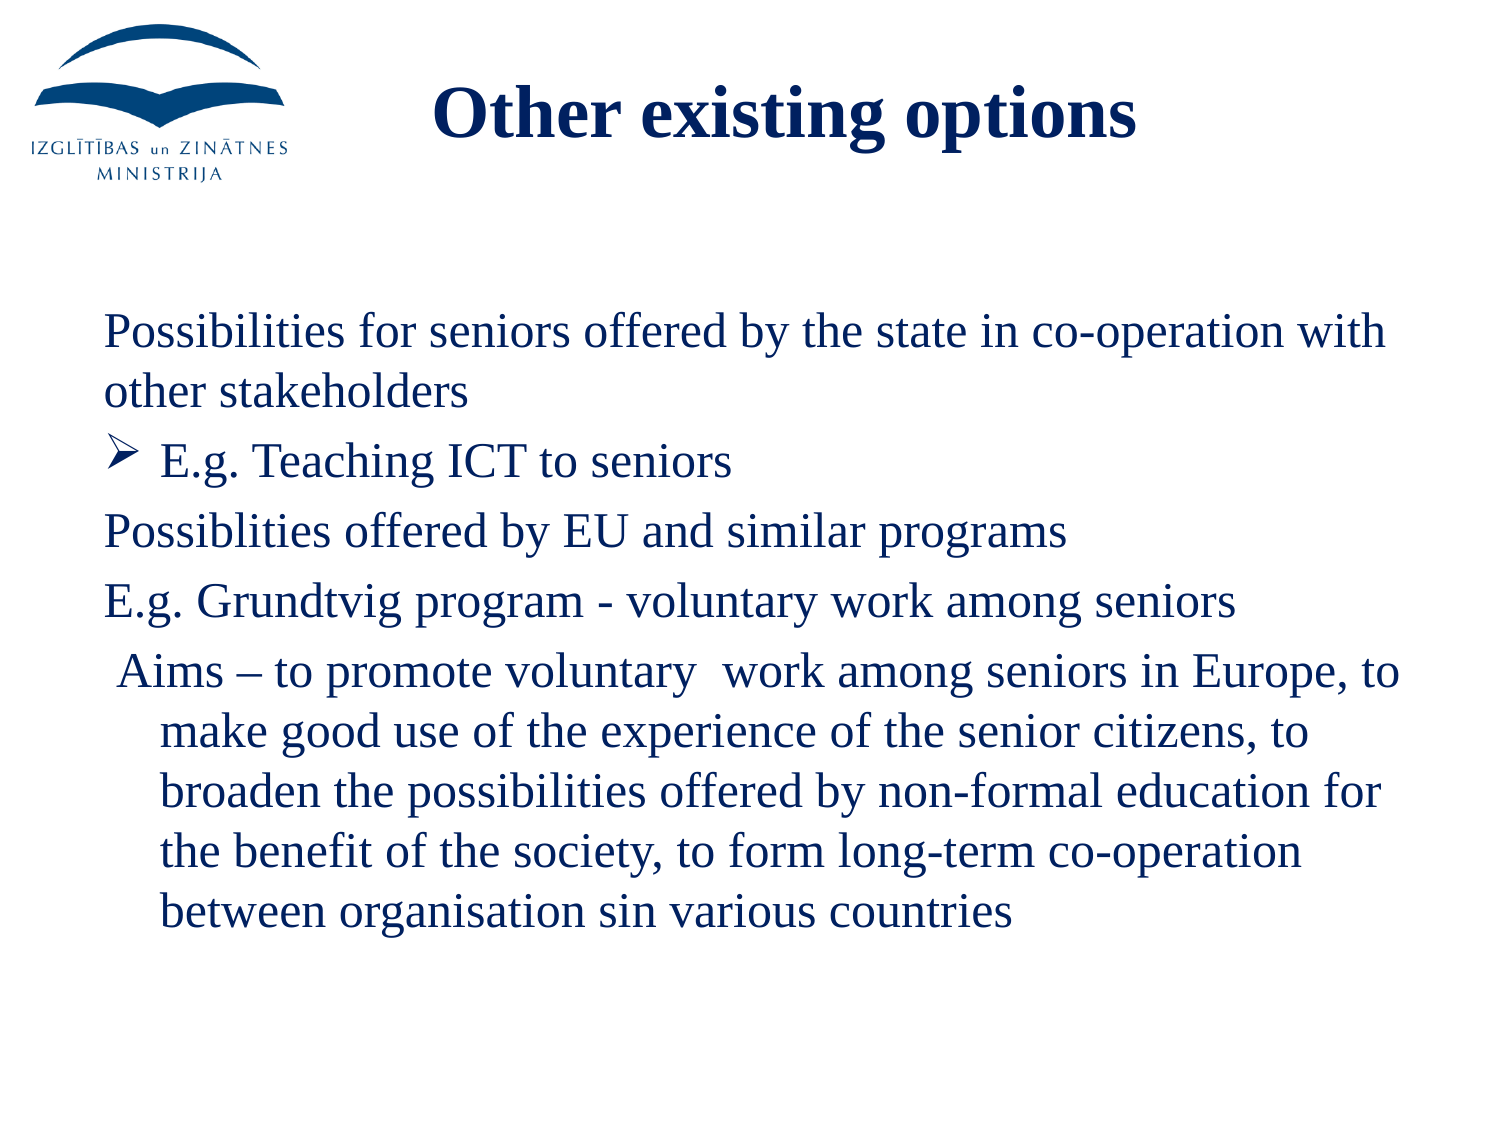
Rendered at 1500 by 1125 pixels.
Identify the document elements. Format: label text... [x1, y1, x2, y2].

list Possibilities for seniors offered by the state in co-operation with other stakeholders E.g. Teaching ICT to seniors Possiblities offered by EU and similar programs E.g. Grundtvig program - voluntary work among seniors Aims – to promote voluntary work among seniors in Europe, to make good use of the experience of the senior citizens, to broaden the possibilities offered by non-formal education for the benefit of the society, to form long-term co-operation between organisation sin various countries [88, 219, 1439, 1006]
title Other existing options [321, 42, 1451, 173]
picture [0, 0, 317, 205]
